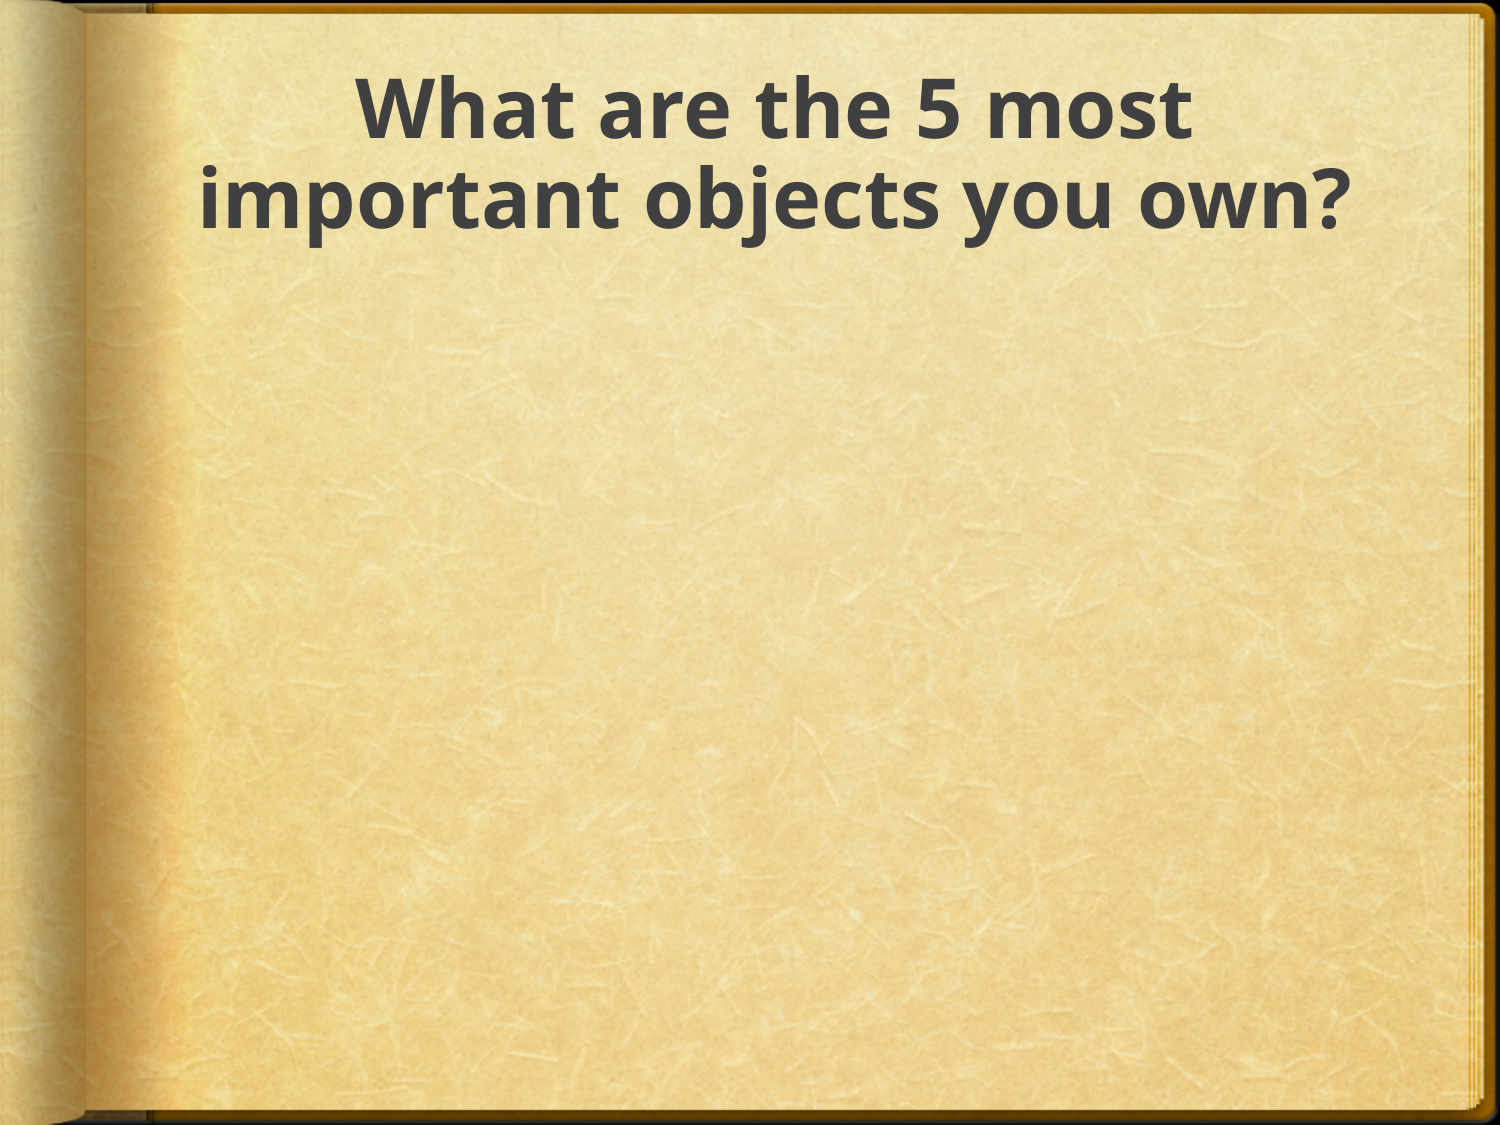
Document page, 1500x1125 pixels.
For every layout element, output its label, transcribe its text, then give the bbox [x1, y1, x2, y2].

title What are the 5 most important objects you own? [178, 45, 1372, 265]
picture [0, 0, 1500, 1125]
